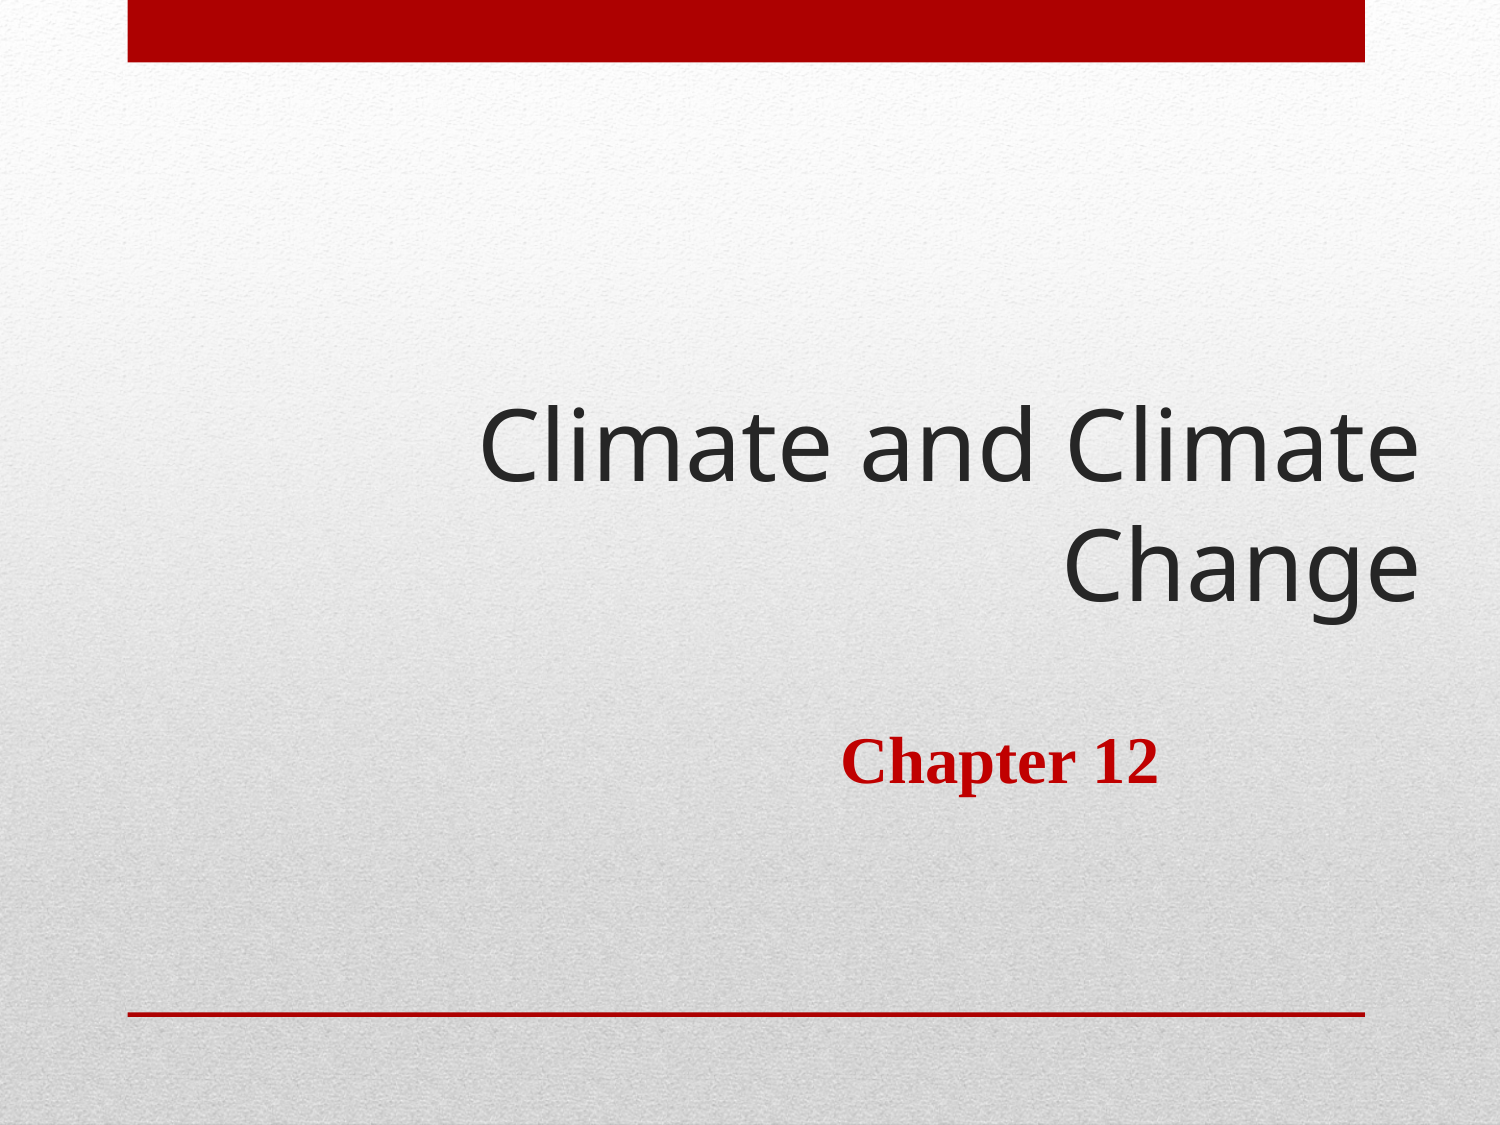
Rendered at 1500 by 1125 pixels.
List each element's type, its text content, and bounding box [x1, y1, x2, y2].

subtitle Chapter 12 [562, 612, 1438, 901]
title Climate and Climate Change [225, 387, 1438, 629]
